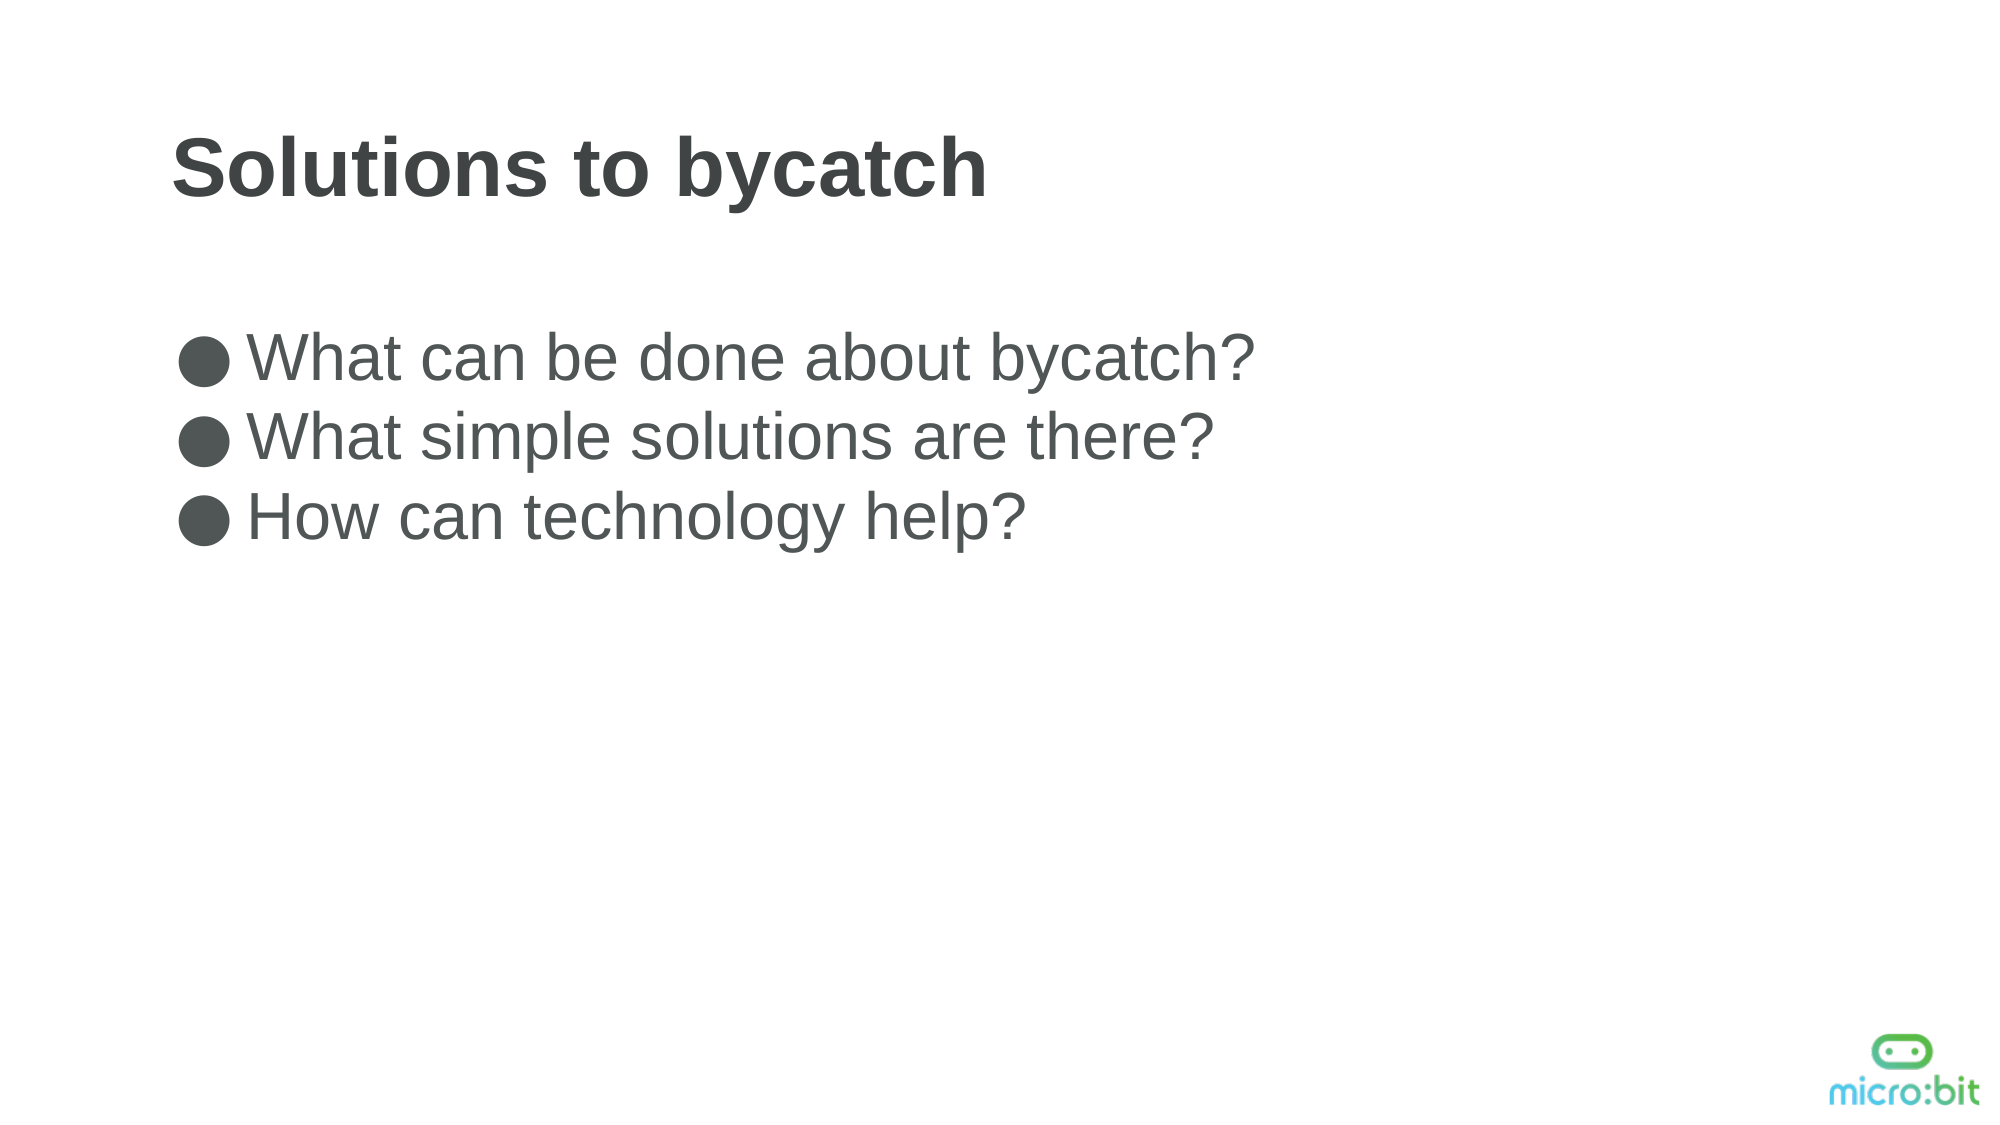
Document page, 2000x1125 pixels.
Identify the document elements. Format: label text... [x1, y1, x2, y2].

text_box Solutions to bycatch What can be done about bycatch? What simple solutions are there? How can technology help? [156, 105, 1908, 929]
picture [1829, 1029, 1980, 1106]
